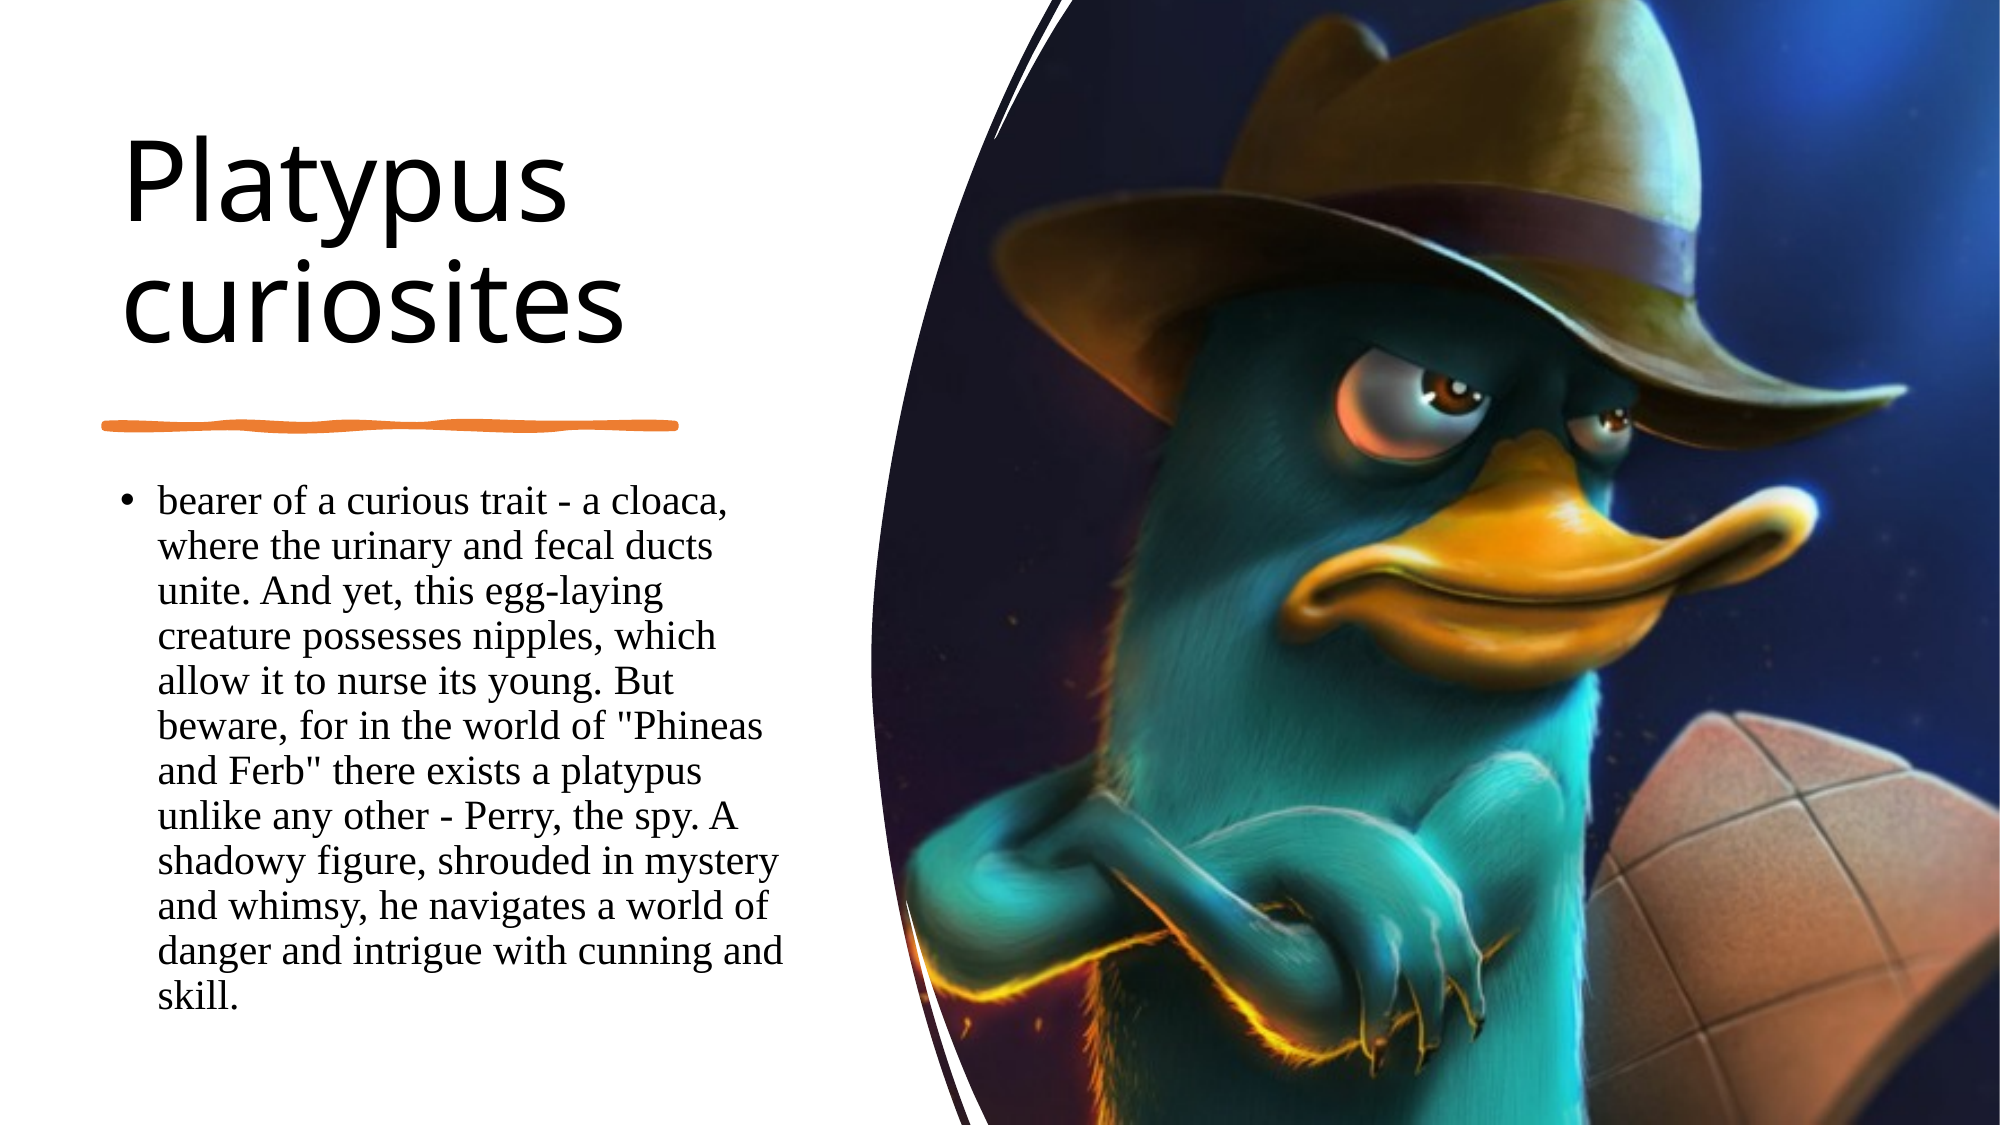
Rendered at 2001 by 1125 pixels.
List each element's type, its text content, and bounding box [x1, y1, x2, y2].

text_box [0, 0, 871, 1125]
list bearer of a curious trait - a cloaca, where the urinary and fecal ducts unite. And yet, this egg-laying creature possesses nipples, which allow it to nurse its young. But beware, for in the world of "Phineas and Ferb" there exists a platypus unlike any other - Perry, the spy. A shadowy figure, shrouded in mystery and whimsy, he navigates a world of danger and intrigue with cunning and skill. [105, 471, 802, 1016]
text_box [103, 421, 676, 431]
picture [871, 0, 2000, 1125]
title Platypus curiosites [105, 53, 822, 375]
